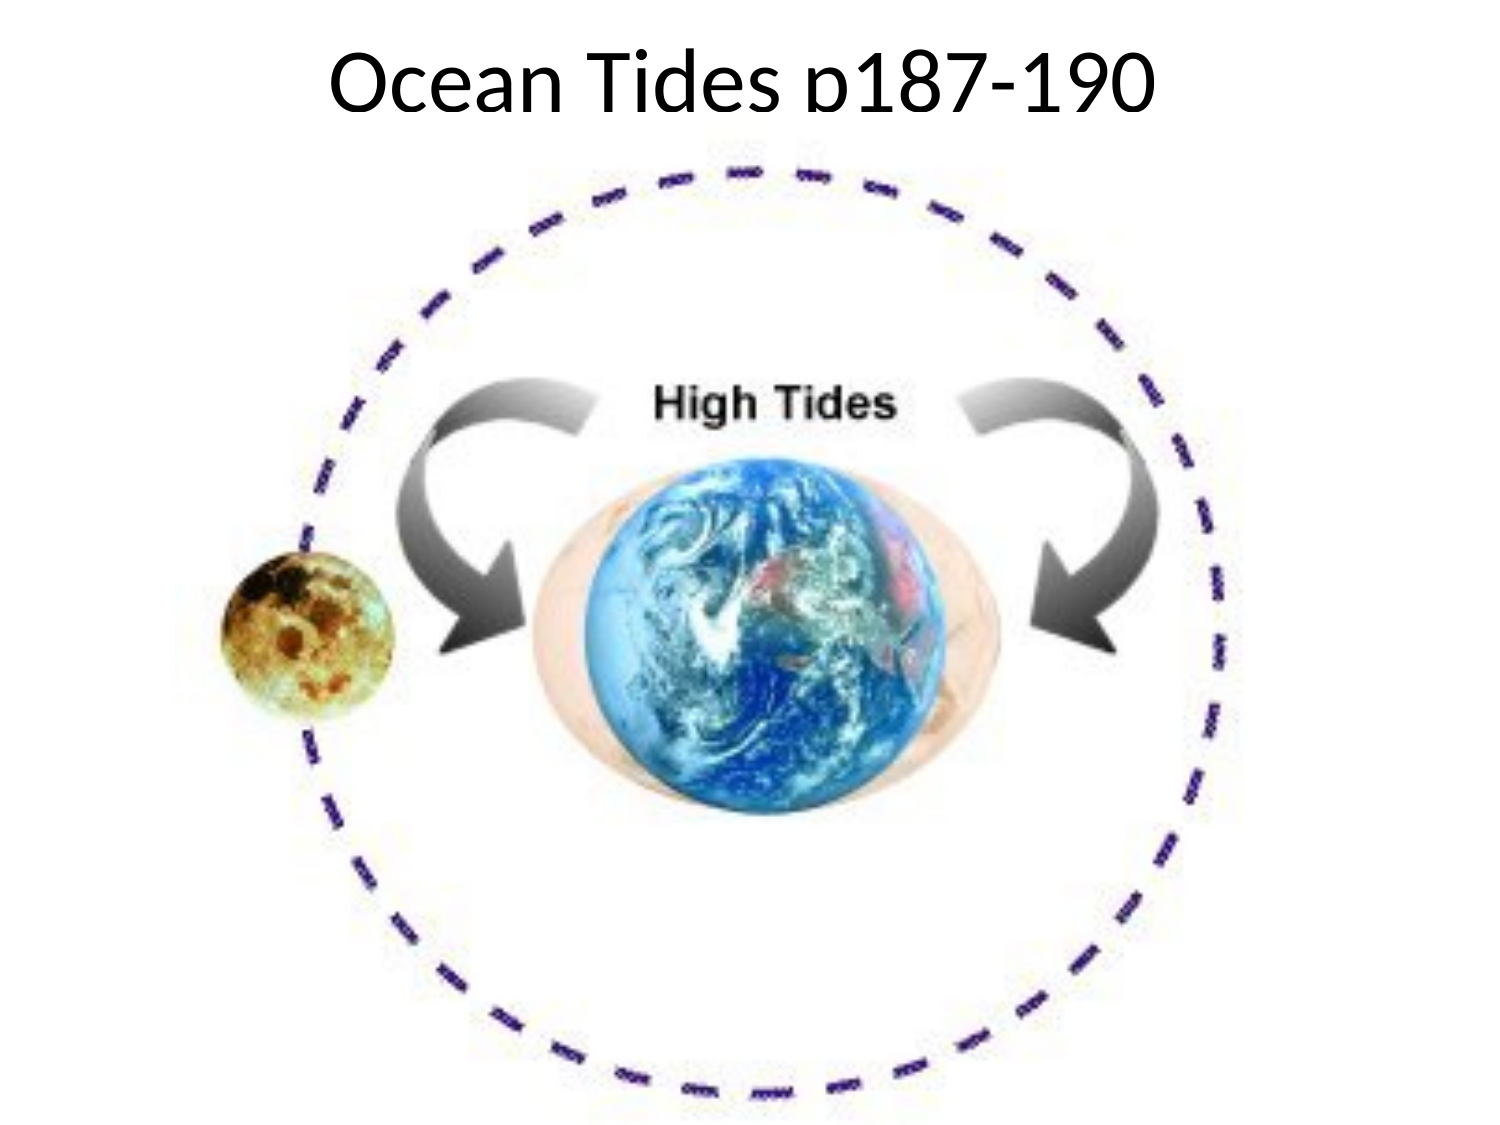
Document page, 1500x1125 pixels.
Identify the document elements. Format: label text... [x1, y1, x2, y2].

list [174, 112, 1266, 1125]
title Ocean Tides p187-190 [62, 2, 1425, 150]
